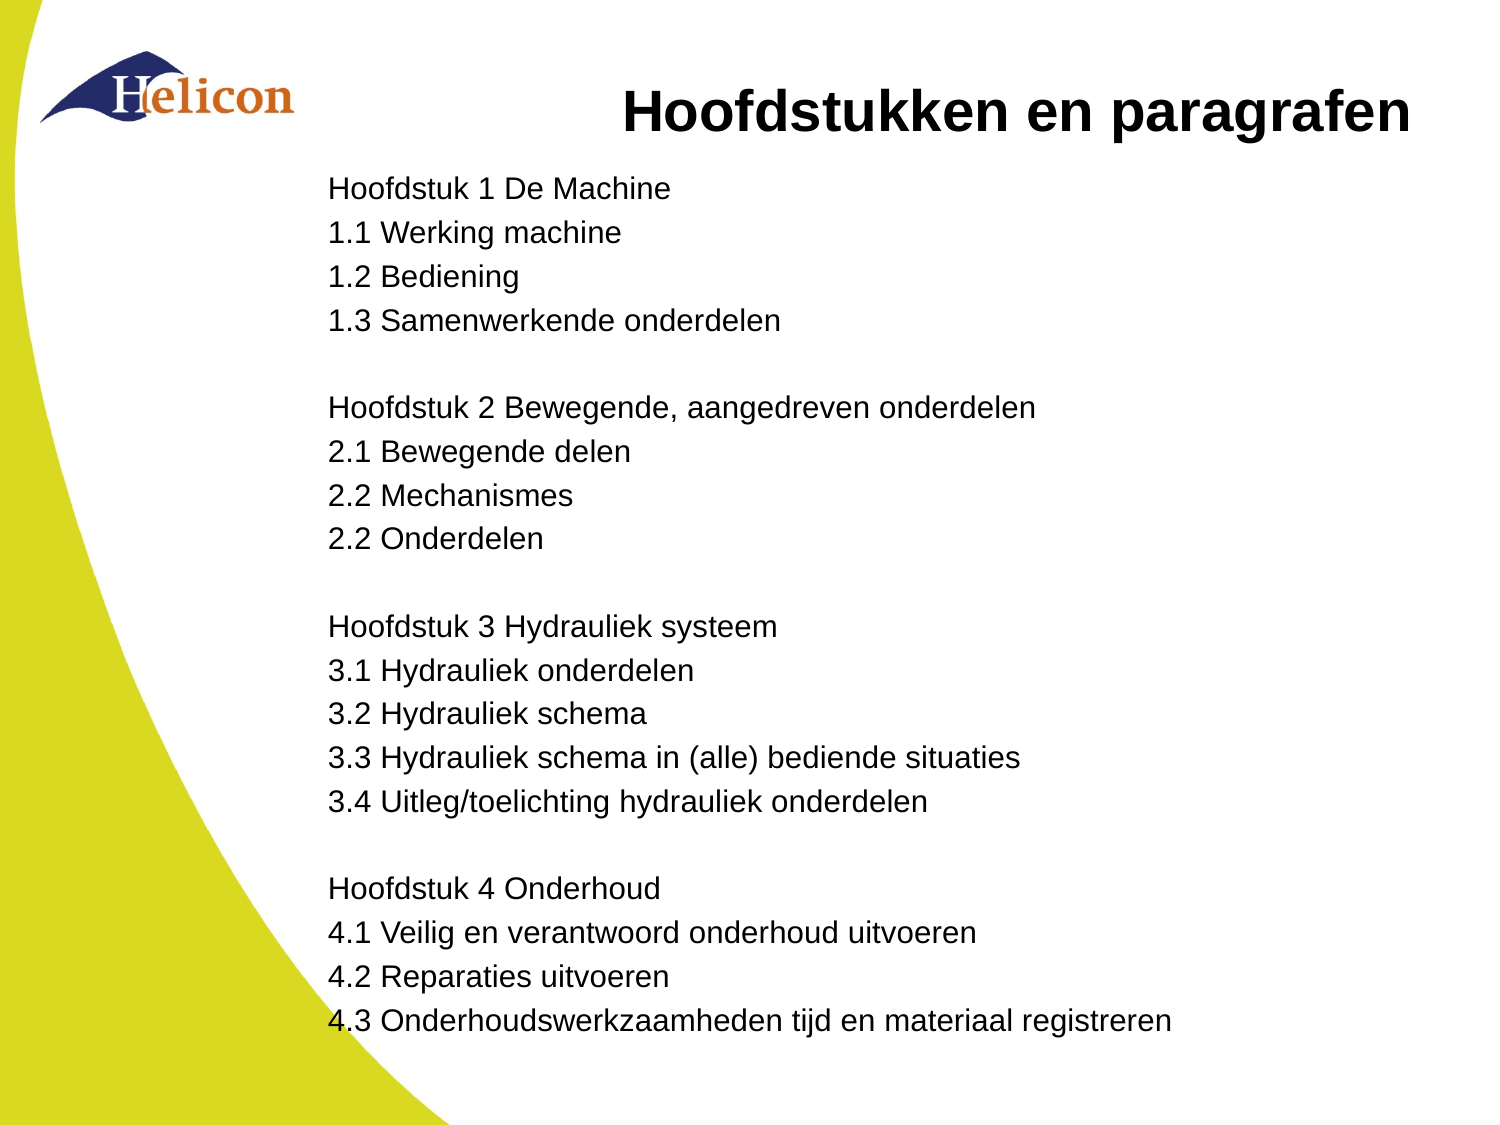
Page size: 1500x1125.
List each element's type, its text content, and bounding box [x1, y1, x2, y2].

list Hoofdstuk 1 De Machine 1.1 Werking machine 1.2 Bediening 1.3 Samenwerkende onderdelen Hoofdstuk 2 Bewegende, aangedreven onderdelen 2.1 Bewegende delen 2.2 Mechanismes 2.2 Onderdelen Hoofdstuk 3 Hydrauliek systeem 3.1 Hydrauliek onderdelen 3.2 Hydrauliek schema 3.3 Hydrauliek schema in (alle) bediende situaties 3.4 Uitleg/toelichting hydrauliek onderdelen Hoofdstuk 4 Onderhoud 4.1 Veilig en verantwoord onderhoud uitvoeren 4.2 Reparaties uitvoeren 4.3 Onderhoudswerkzaamheden tijd en materiaal registreren [312, 160, 1459, 1047]
title Hoofdstukken en paragrafen [337, 54, 1428, 160]
picture [0, 0, 1500, 1125]
